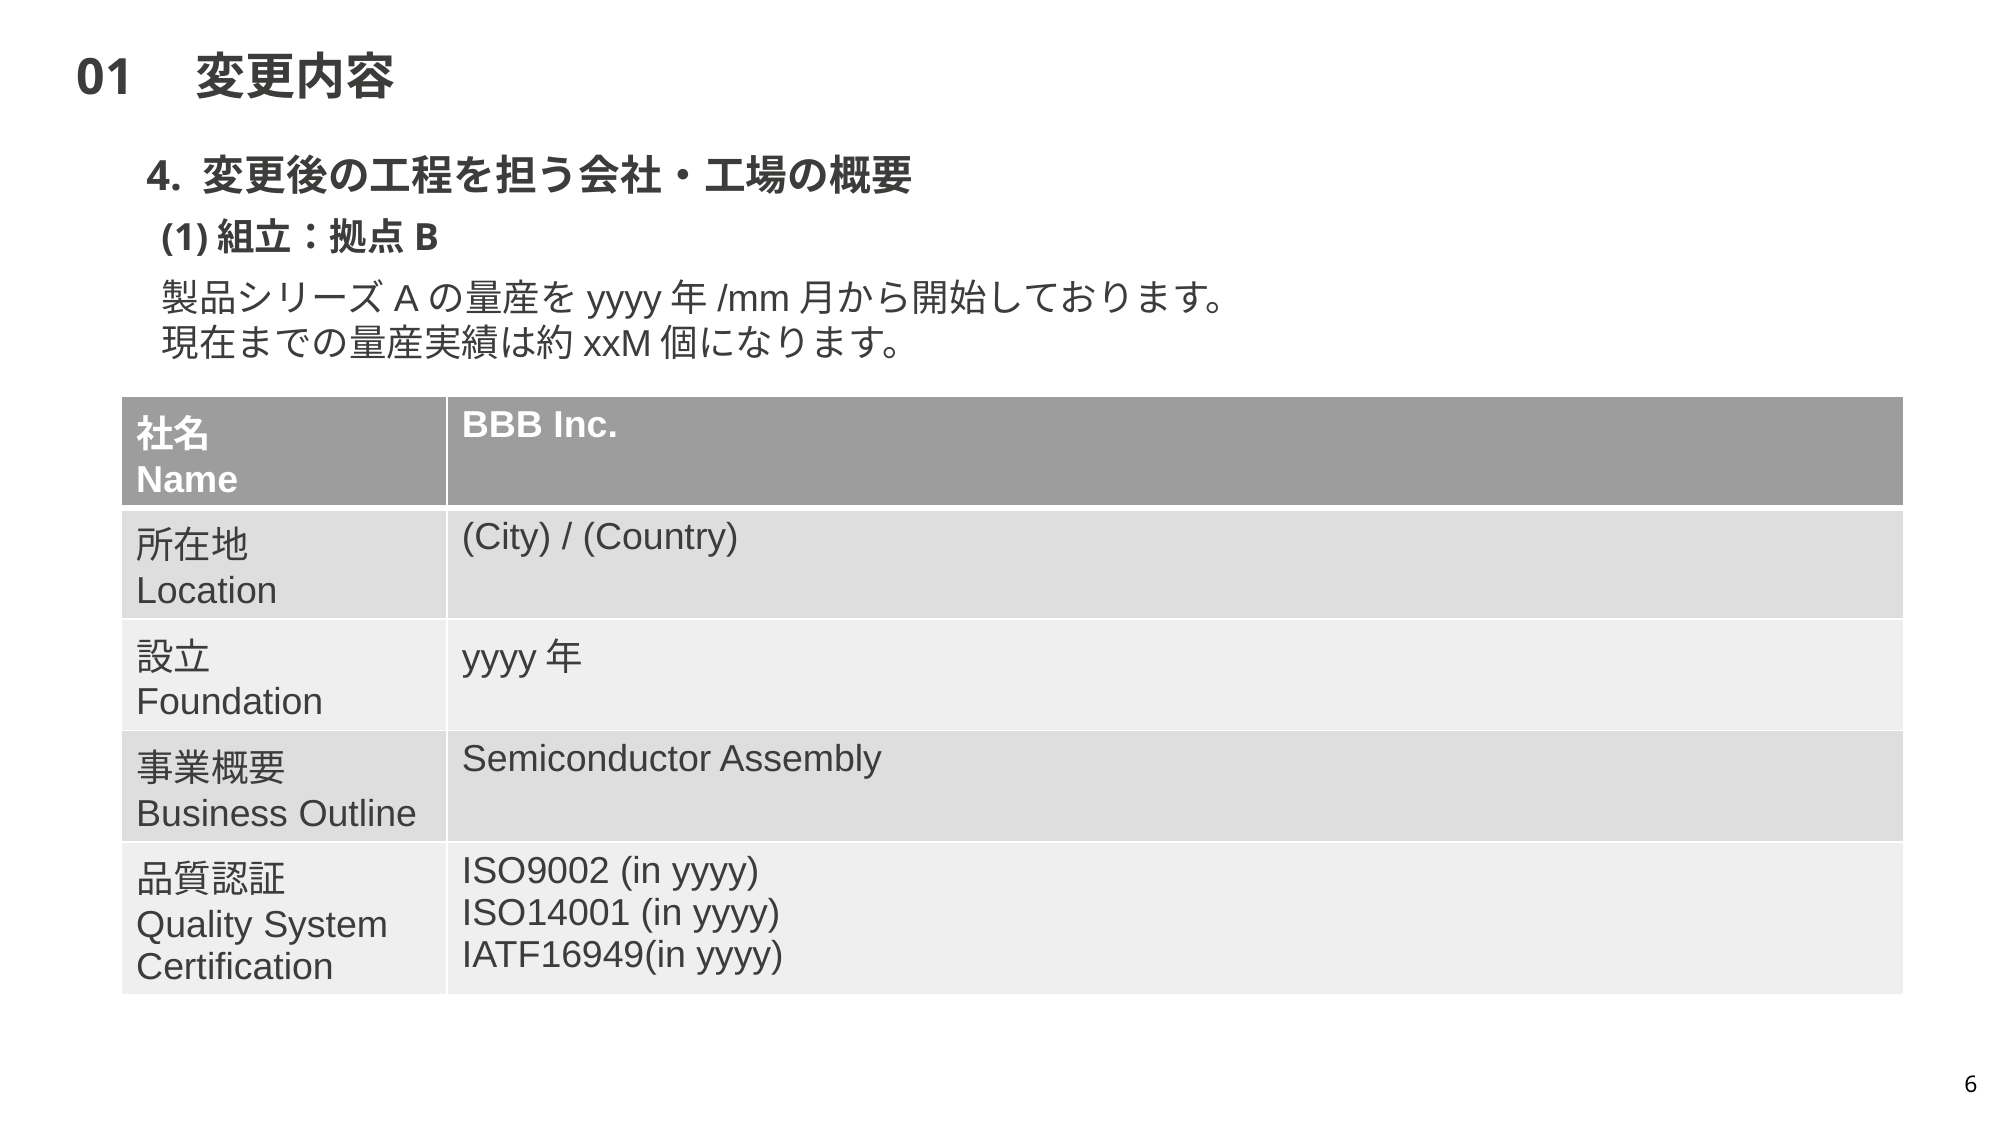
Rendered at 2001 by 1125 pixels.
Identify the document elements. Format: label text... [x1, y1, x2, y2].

text_box (1)組立：拠点B [146, 205, 455, 266]
table_cell (City) / (Country) [448, 511, 1903, 618]
table_cell Semiconductor Assembly [448, 731, 1903, 841]
table_cell ISO9002 (in yyyy) ISO14001 (in yyyy) IATF16949(in yyyy) [448, 843, 1903, 994]
table_cell 品質認証 Quality System Certification [122, 843, 446, 994]
table_cell 設立 Foundation [122, 620, 446, 730]
text_box 4. 変更後の工程を担う会社・工場の概要 [69, 142, 1546, 218]
table_cell yyyy年 [448, 620, 1903, 730]
title 01 変更内容 [0, 0, 1877, 123]
table_header 社名 Name [122, 397, 446, 505]
table_cell 事業概要 Business Outline [122, 731, 446, 841]
text_box 製品シリーズAの量産をyyyy年/mm月から開始しております。 現在までの量産実績は約xxM個になります。 [146, 266, 1259, 371]
table_cell 所在地 Location [122, 511, 446, 618]
table_header BBB Inc. [448, 397, 1903, 505]
